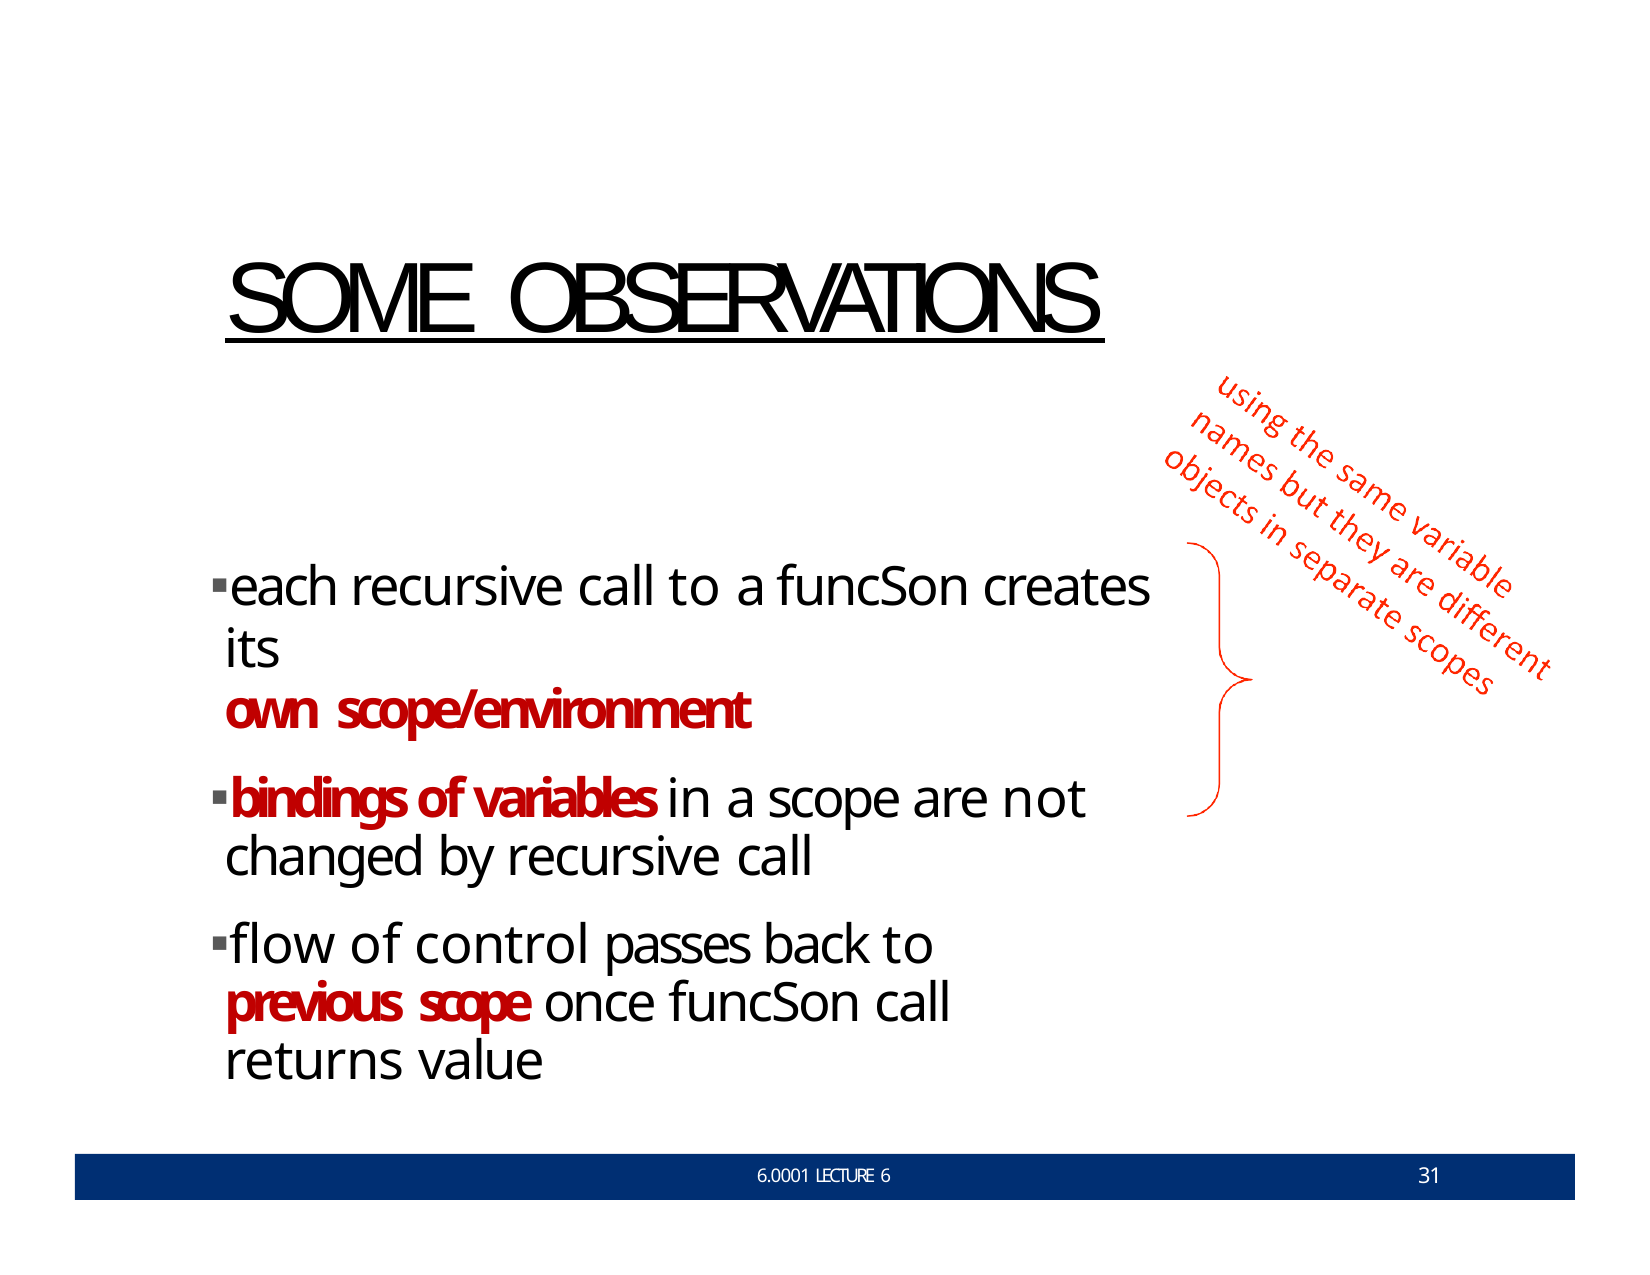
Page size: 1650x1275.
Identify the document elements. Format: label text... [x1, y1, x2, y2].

title SOME OBSERVATIONS [222, 128, 1450, 446]
footer 6.0001 LECTURE 6 [754, 1162, 897, 1275]
text_box each recursive call to a funcSon creates its own scope/environment bindings of variables in a scope are not changed by recursive call ﬂow of control passes back to previous scope once funcSon call returns value [207, 552, 1184, 1091]
slide_number 31 [1414, 1150, 1445, 1275]
text_box [1165, 376, 1551, 817]
